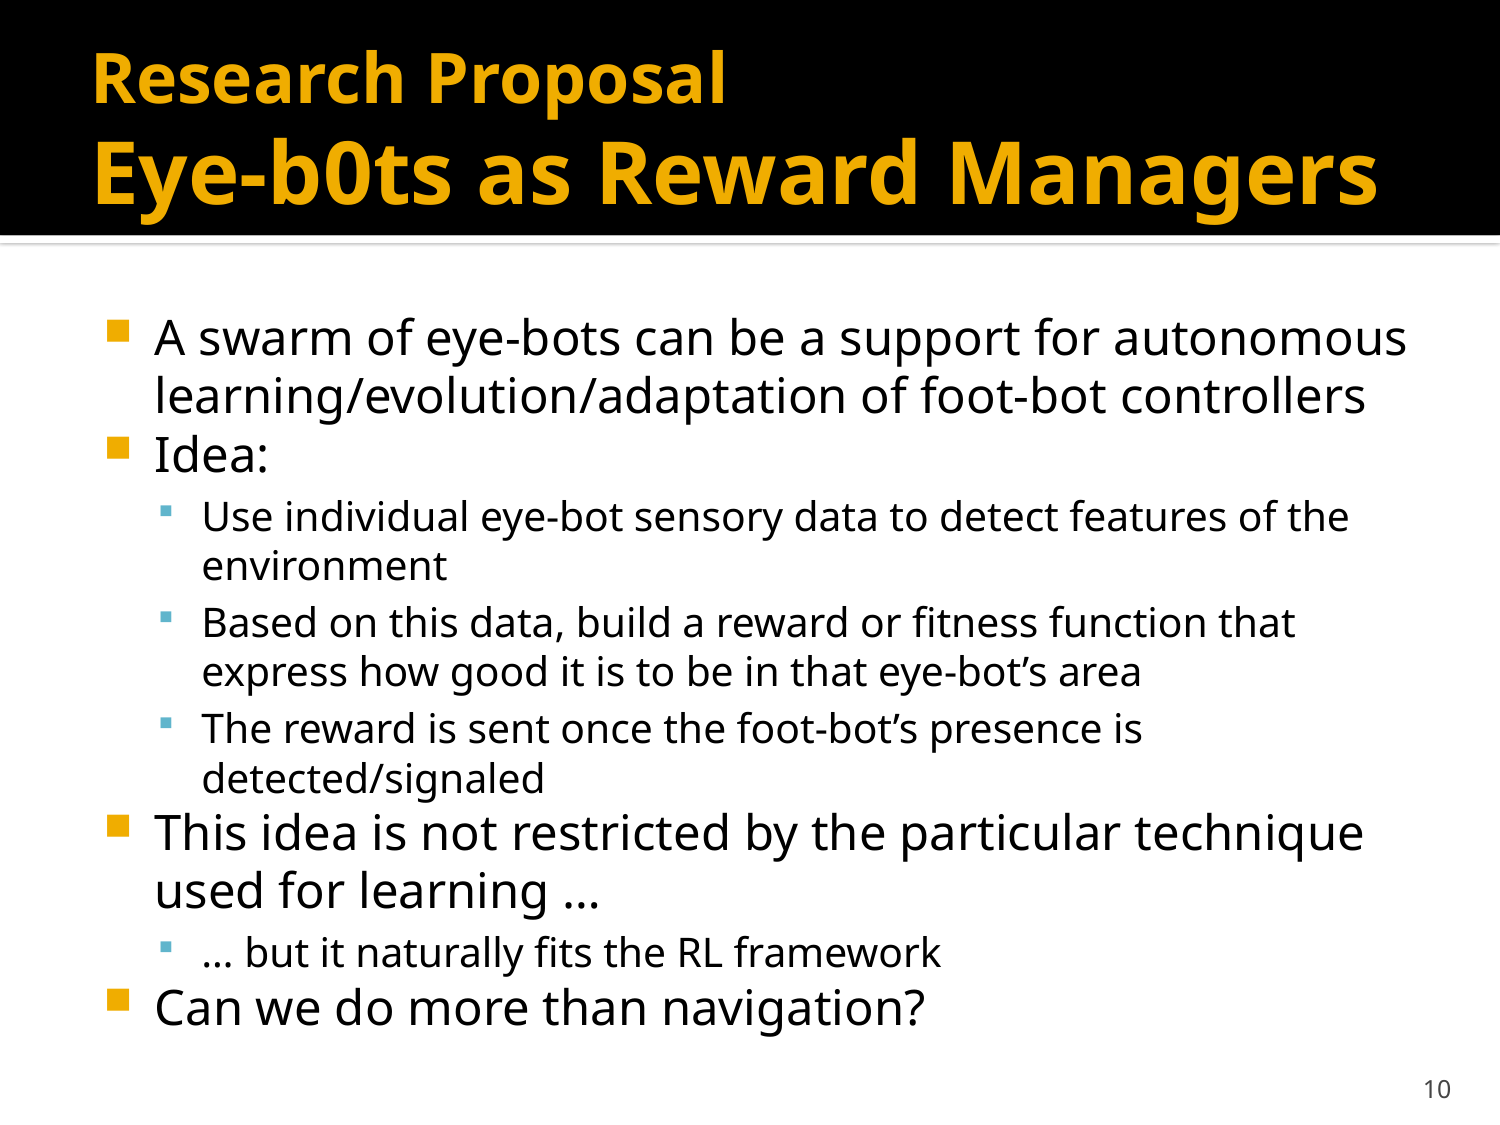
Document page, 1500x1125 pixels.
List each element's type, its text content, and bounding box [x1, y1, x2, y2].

list A swarm of eye-bots can be a support for autonomous learning/evolution/adaptation of foot-bot controllers Idea: Use individual eye-bot sensory data to detect features of the environment Based on this data, build a reward or fitness function that express how good it is to be in that eye-bot’s area The reward is sent once the foot-bot’s presence is detected/signaled This idea is not restricted by the particular technique used for learning … … but it naturally fits the RL framework Can we do more than navigation? [75, 291, 1425, 1050]
slide_number 10 [1345, 1062, 1467, 1108]
title Research Proposal Eye-b0ts as Reward Managers [75, 25, 1425, 231]
